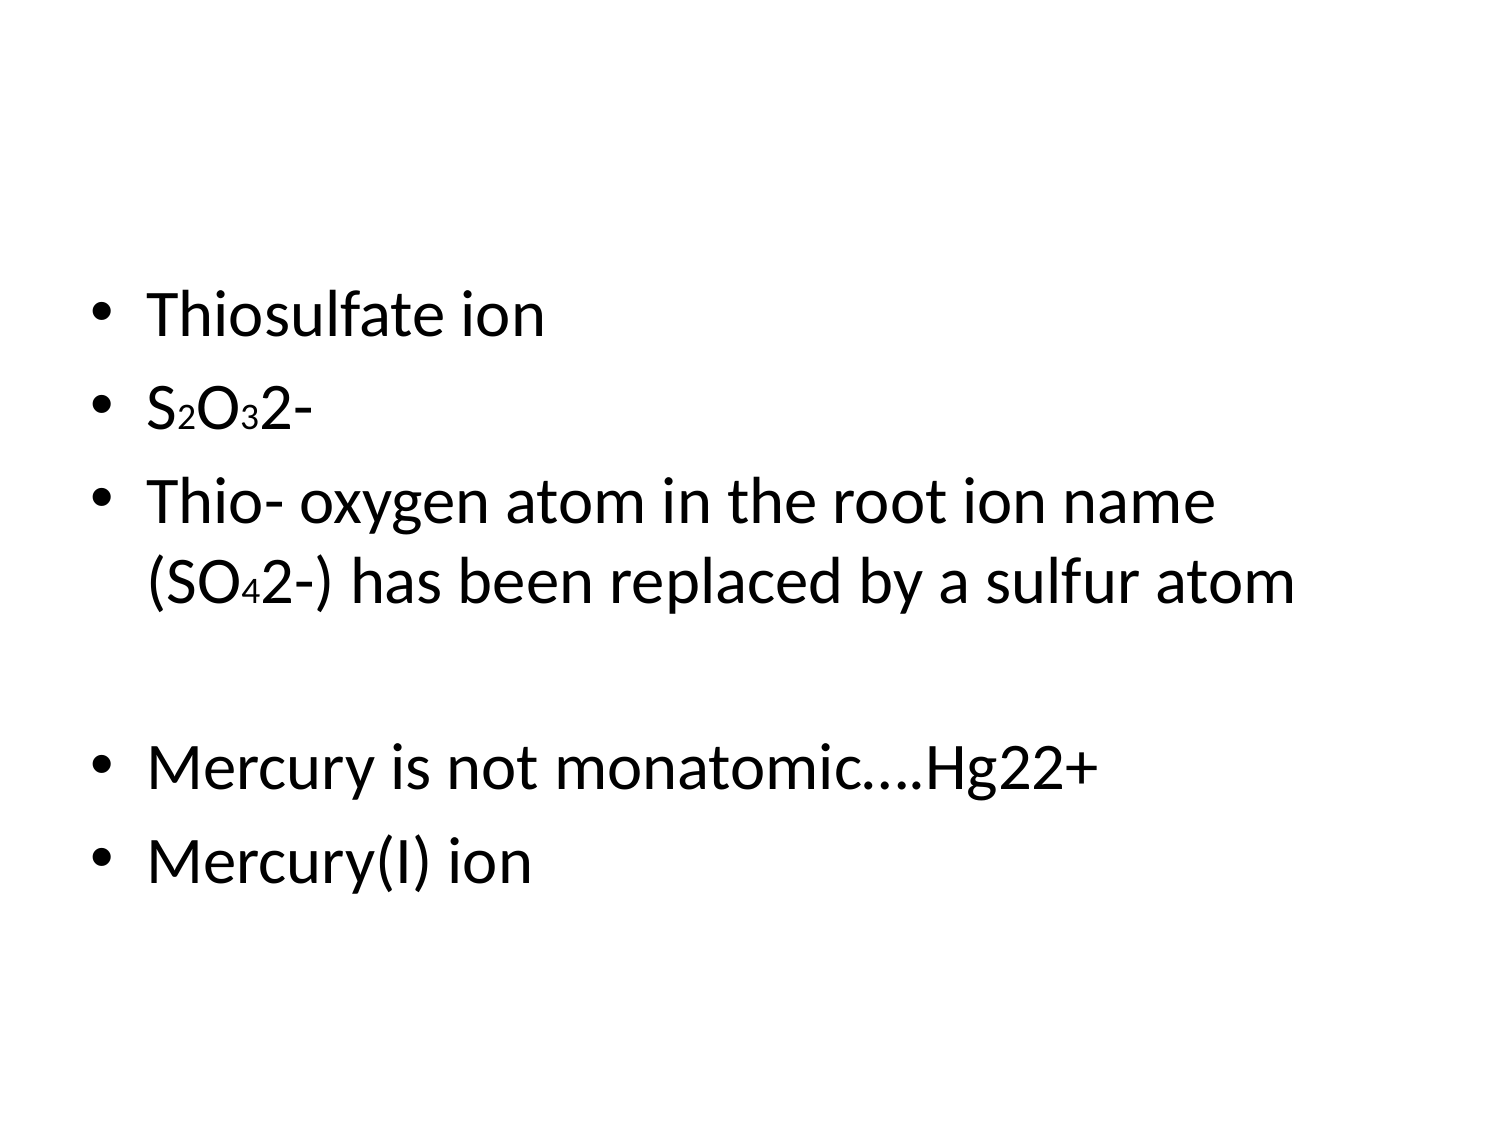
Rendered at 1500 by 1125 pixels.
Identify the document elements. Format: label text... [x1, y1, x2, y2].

list Thiosulfate ion S2O32- Thio- oxygen atom in the root ion name (SO42-) has been replaced by a sulfur atom Mercury is not monatomic….Hg22+ Mercury(I) ion [75, 262, 1425, 1005]
